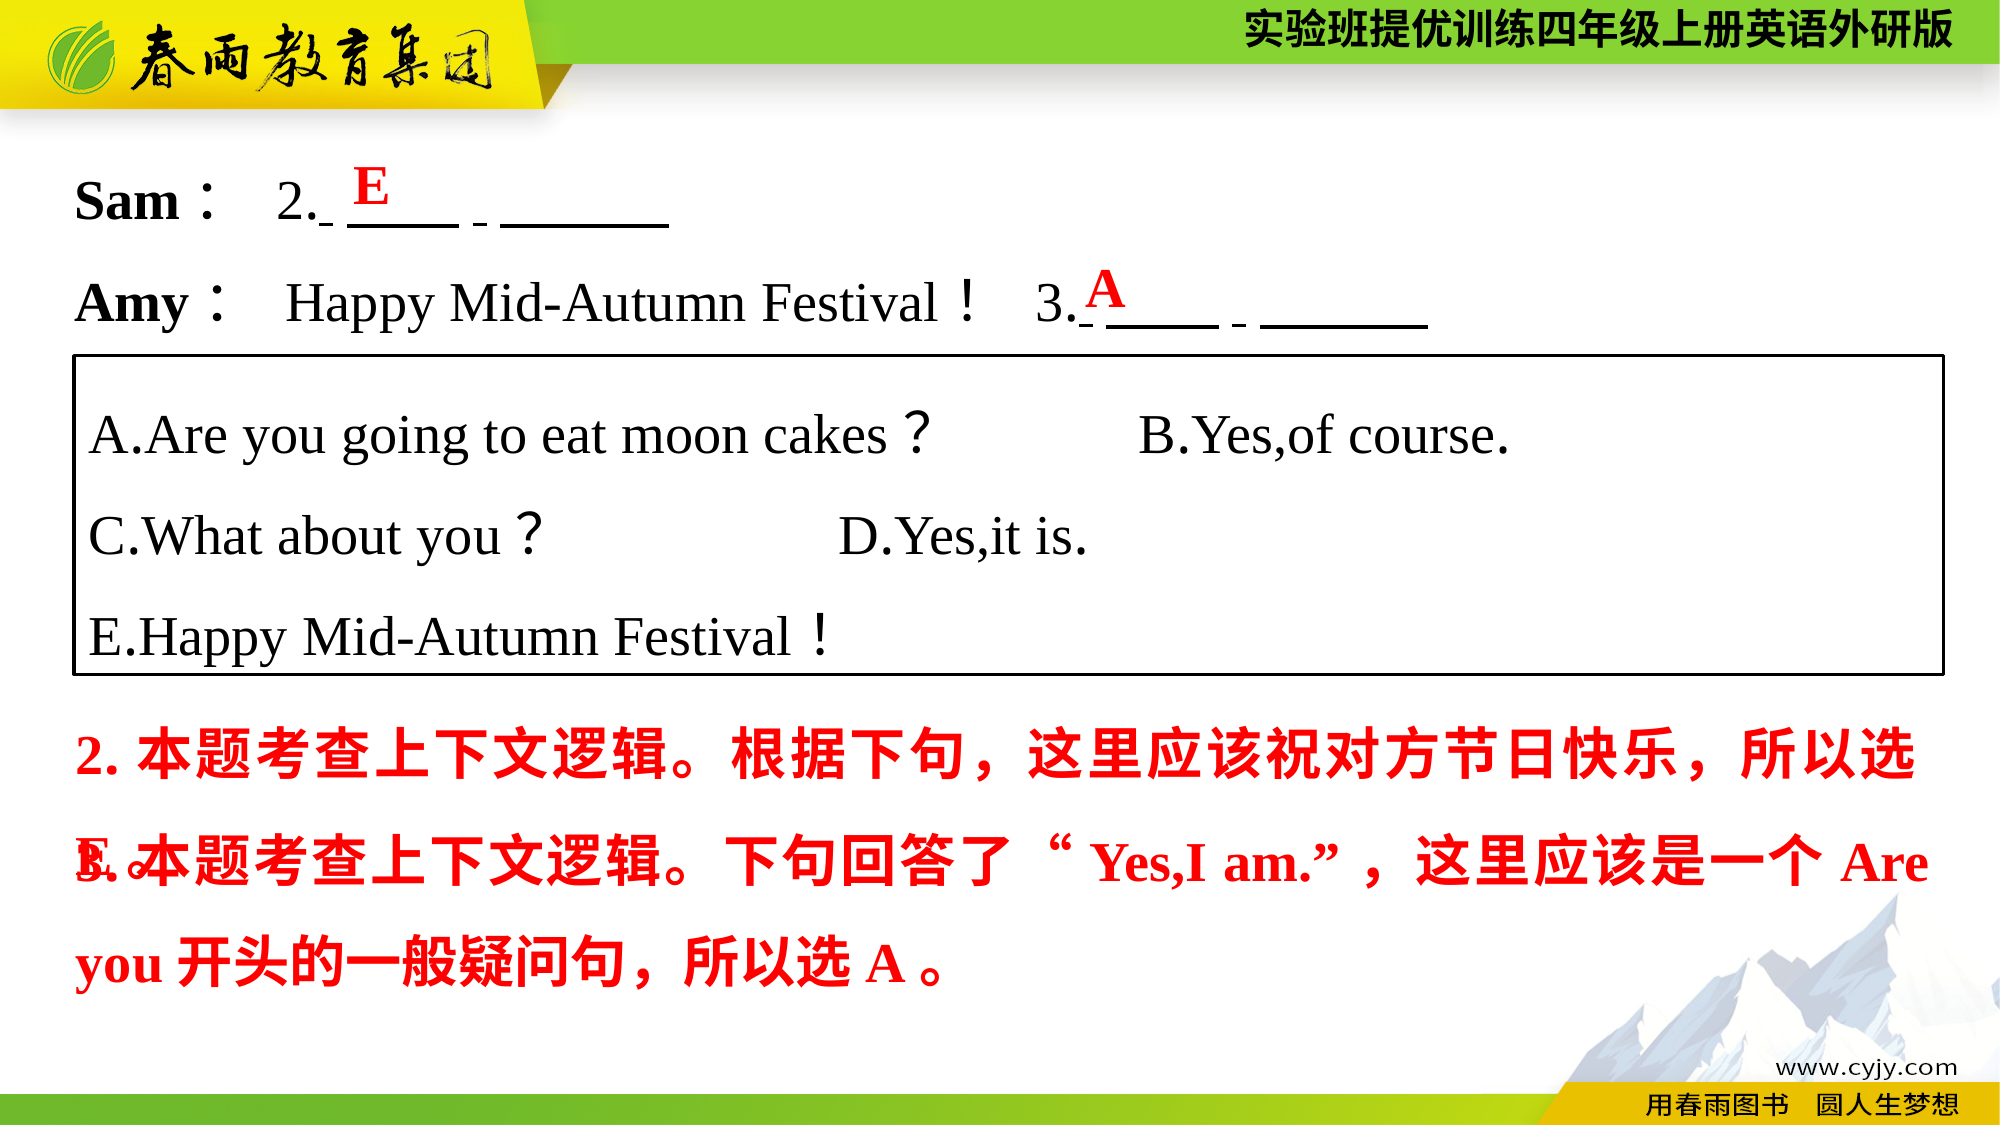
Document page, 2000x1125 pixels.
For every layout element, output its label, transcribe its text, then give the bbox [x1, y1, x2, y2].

text_box A [1070, 243, 1142, 326]
text_box 2.本题考查上下文逻辑。根据下句，这里应该祝对方节日快乐，所以选E。 [60, 677, 1945, 783]
text_box 3.本题考查上下文逻辑。下句回答了“Yes,I am.”，这里应该是一个Are you开头的一般疑问句，所以选A。 [60, 783, 1945, 1002]
text_box A.Are you going to eat moon cakes？ B.Yes,of course. C.What about you？ D.Yes,it is. E.Happy Mid-Autumn Festival！ [73, 355, 1944, 675]
text_box E [338, 140, 407, 224]
picture [0, 0, 2000, 1125]
list Sam： 2. . Amy： Happy Mid-Autumn Festival！ 3. . [59, 122, 1944, 342]
